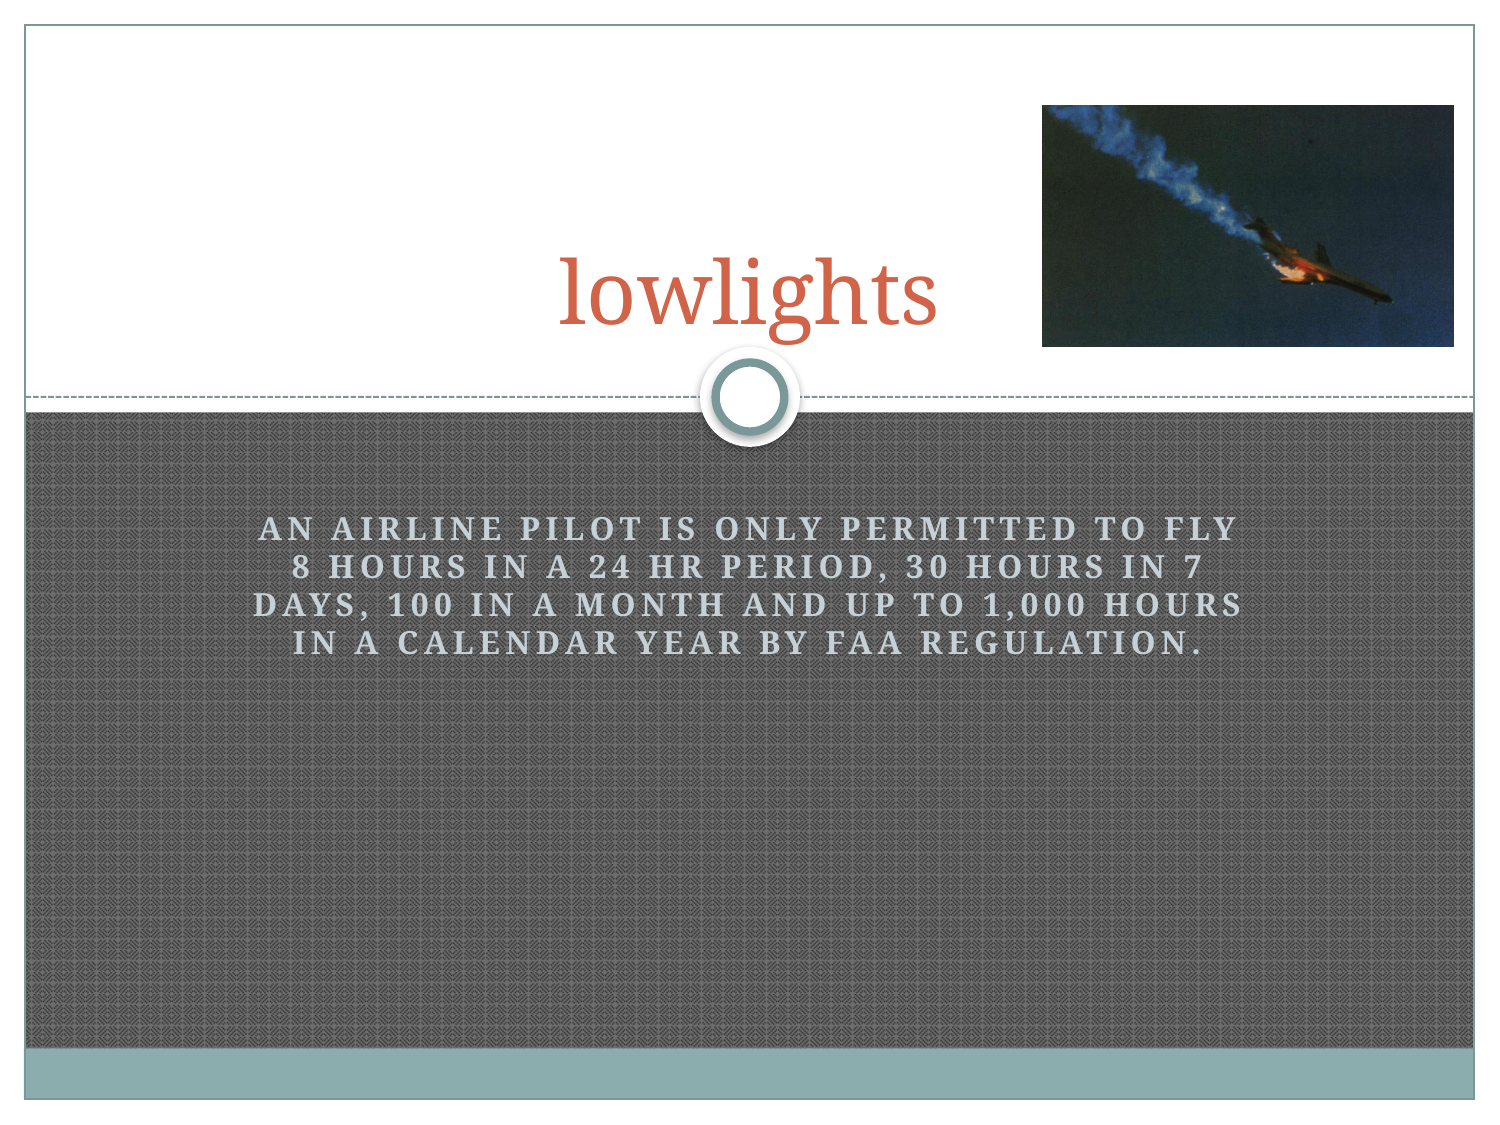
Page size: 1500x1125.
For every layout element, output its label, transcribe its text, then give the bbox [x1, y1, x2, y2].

title lowlights [112, 62, 1388, 351]
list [1042, 105, 1454, 347]
subtitle An airline pilot is only permitted to fly 8 hours in a 24 hr period, 30 hours in 7 days, 100 in a month and up to 1,000 hours in a calendar year by FAA regulation. [224, 462, 1276, 751]
